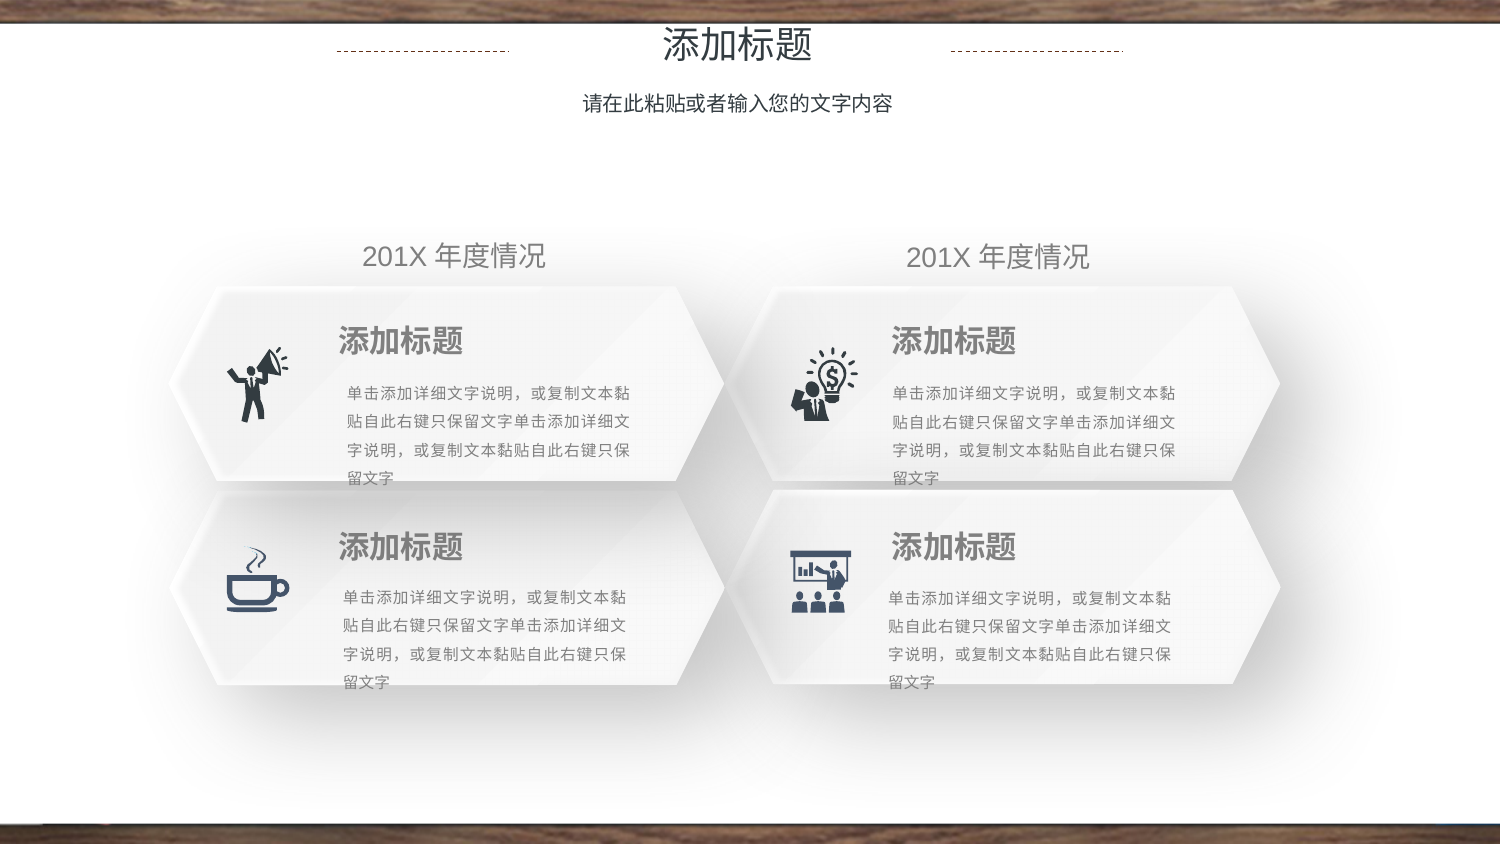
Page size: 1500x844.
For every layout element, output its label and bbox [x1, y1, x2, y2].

text_box [725, 489, 1281, 685]
text_box [169, 490, 725, 686]
text_box [0, 0, 1500, 844]
text_box [725, 286, 1281, 481]
text_box [168, 286, 725, 481]
